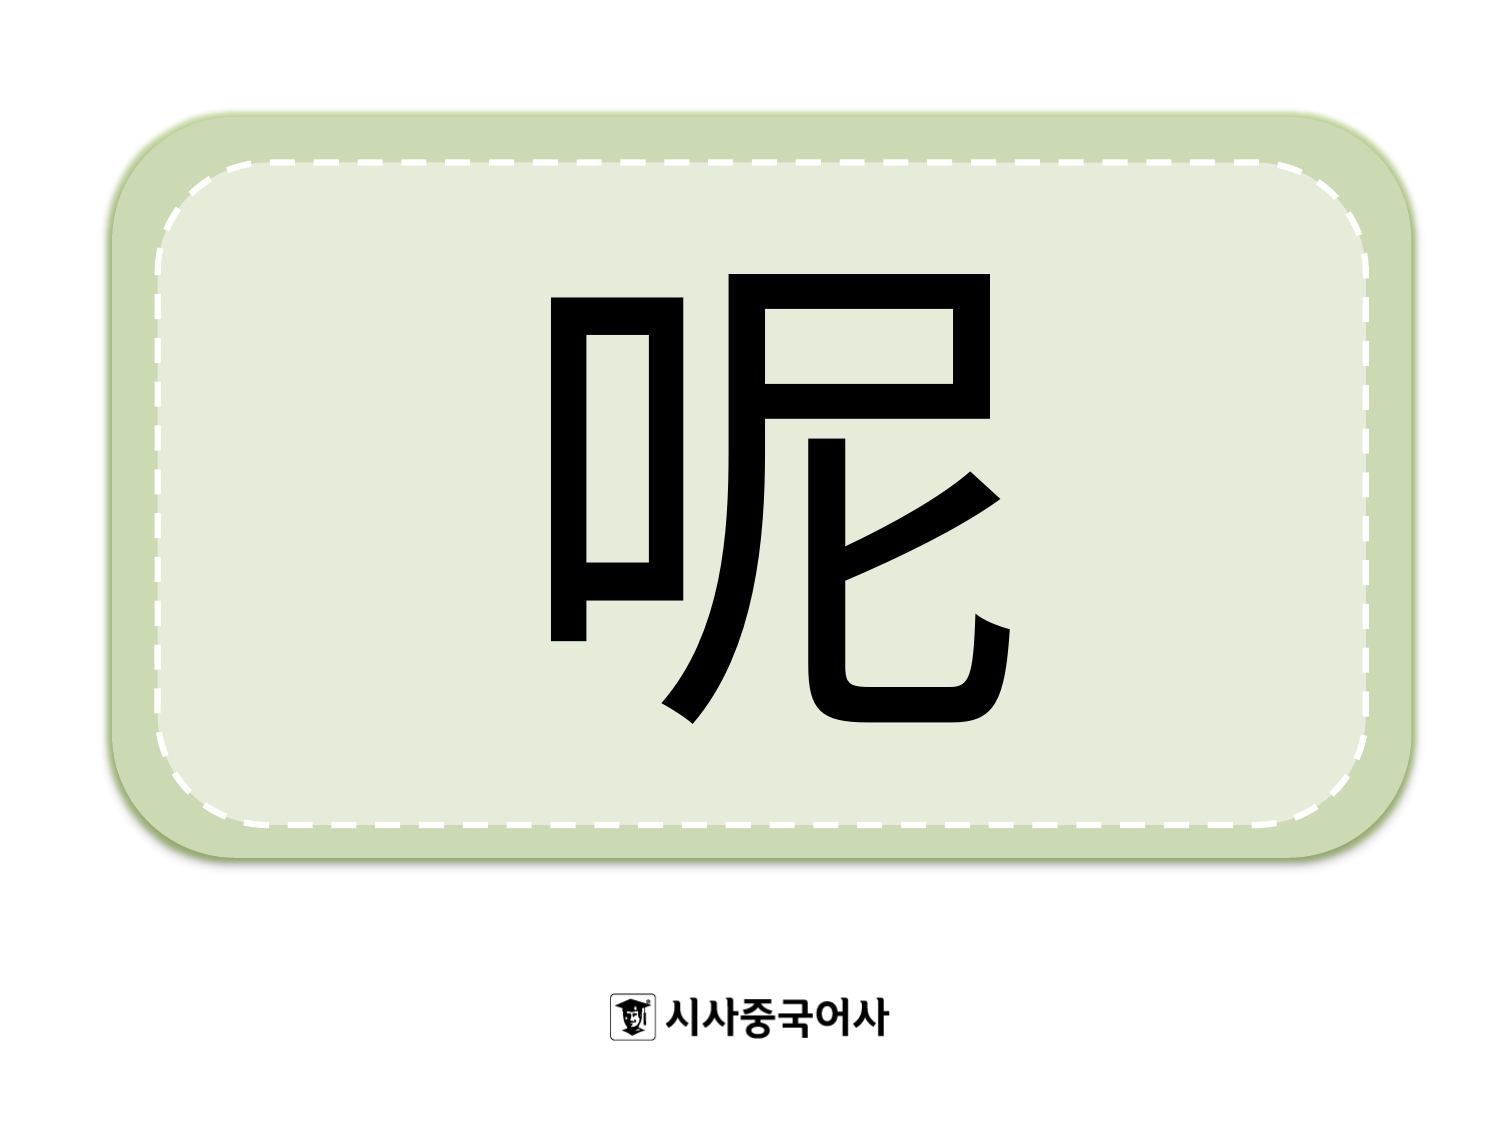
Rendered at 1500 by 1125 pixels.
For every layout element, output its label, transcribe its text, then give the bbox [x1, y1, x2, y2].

picture [602, 987, 898, 1047]
text_box 呢 [171, 148, 1380, 811]
text_box [162, 160, 1371, 824]
